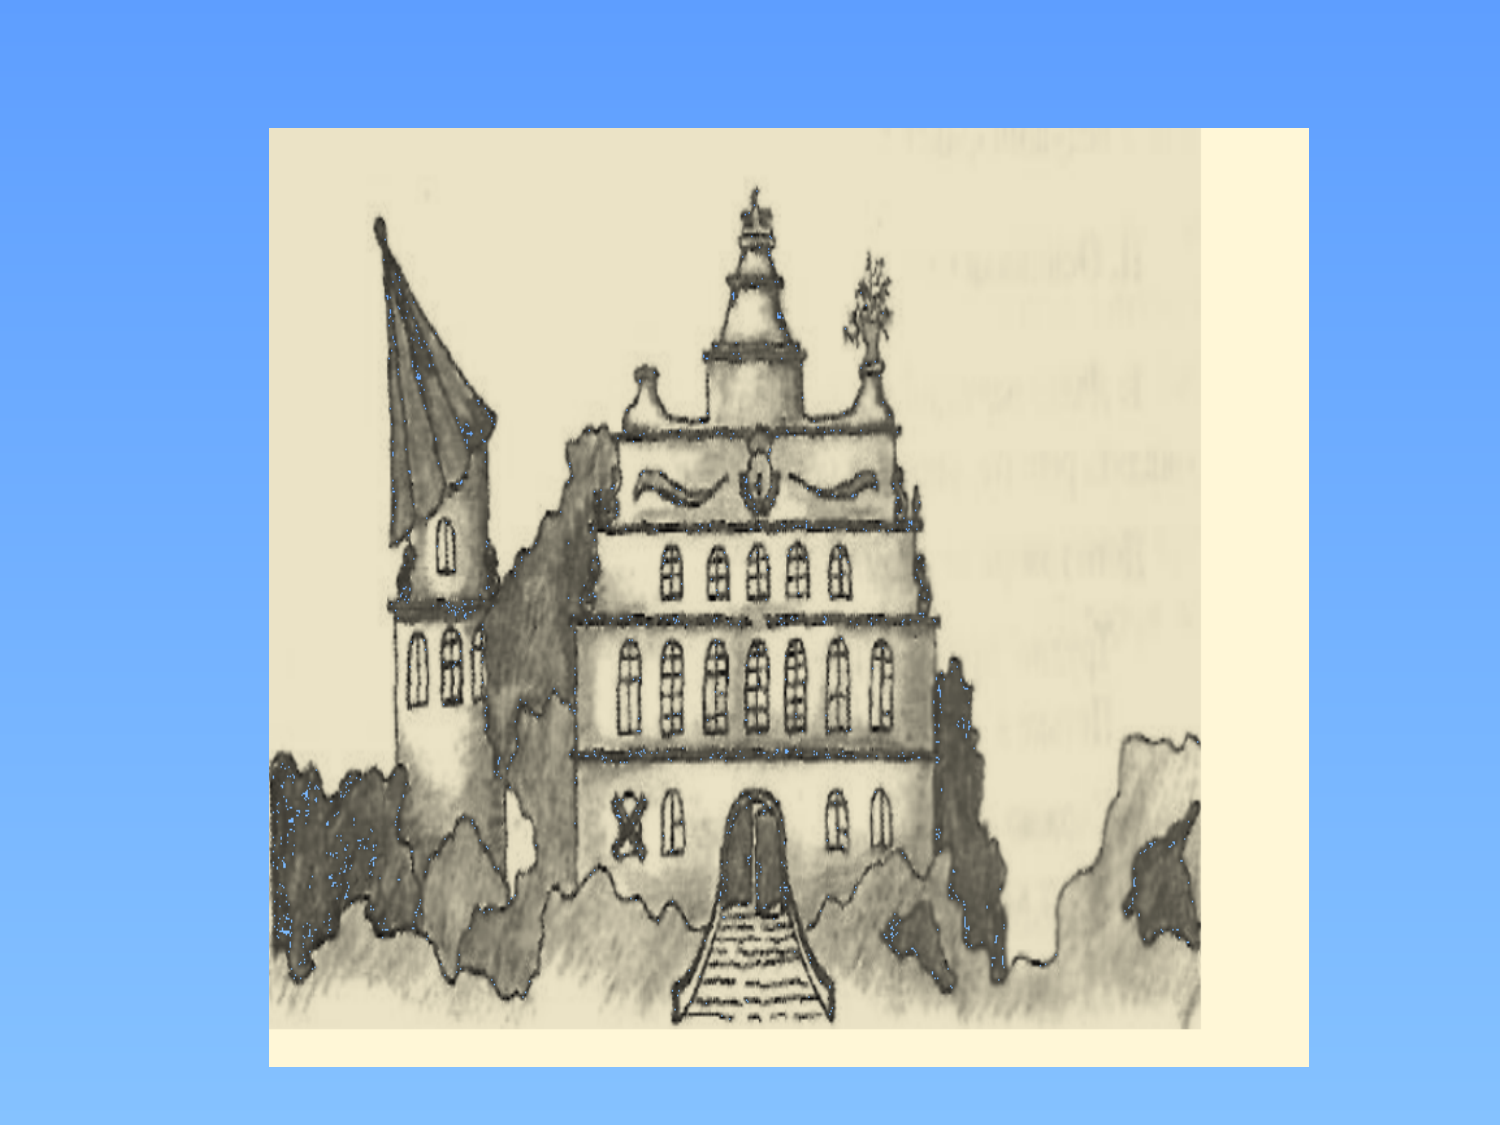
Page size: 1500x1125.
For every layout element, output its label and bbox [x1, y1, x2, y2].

picture [269, 128, 1309, 1067]
